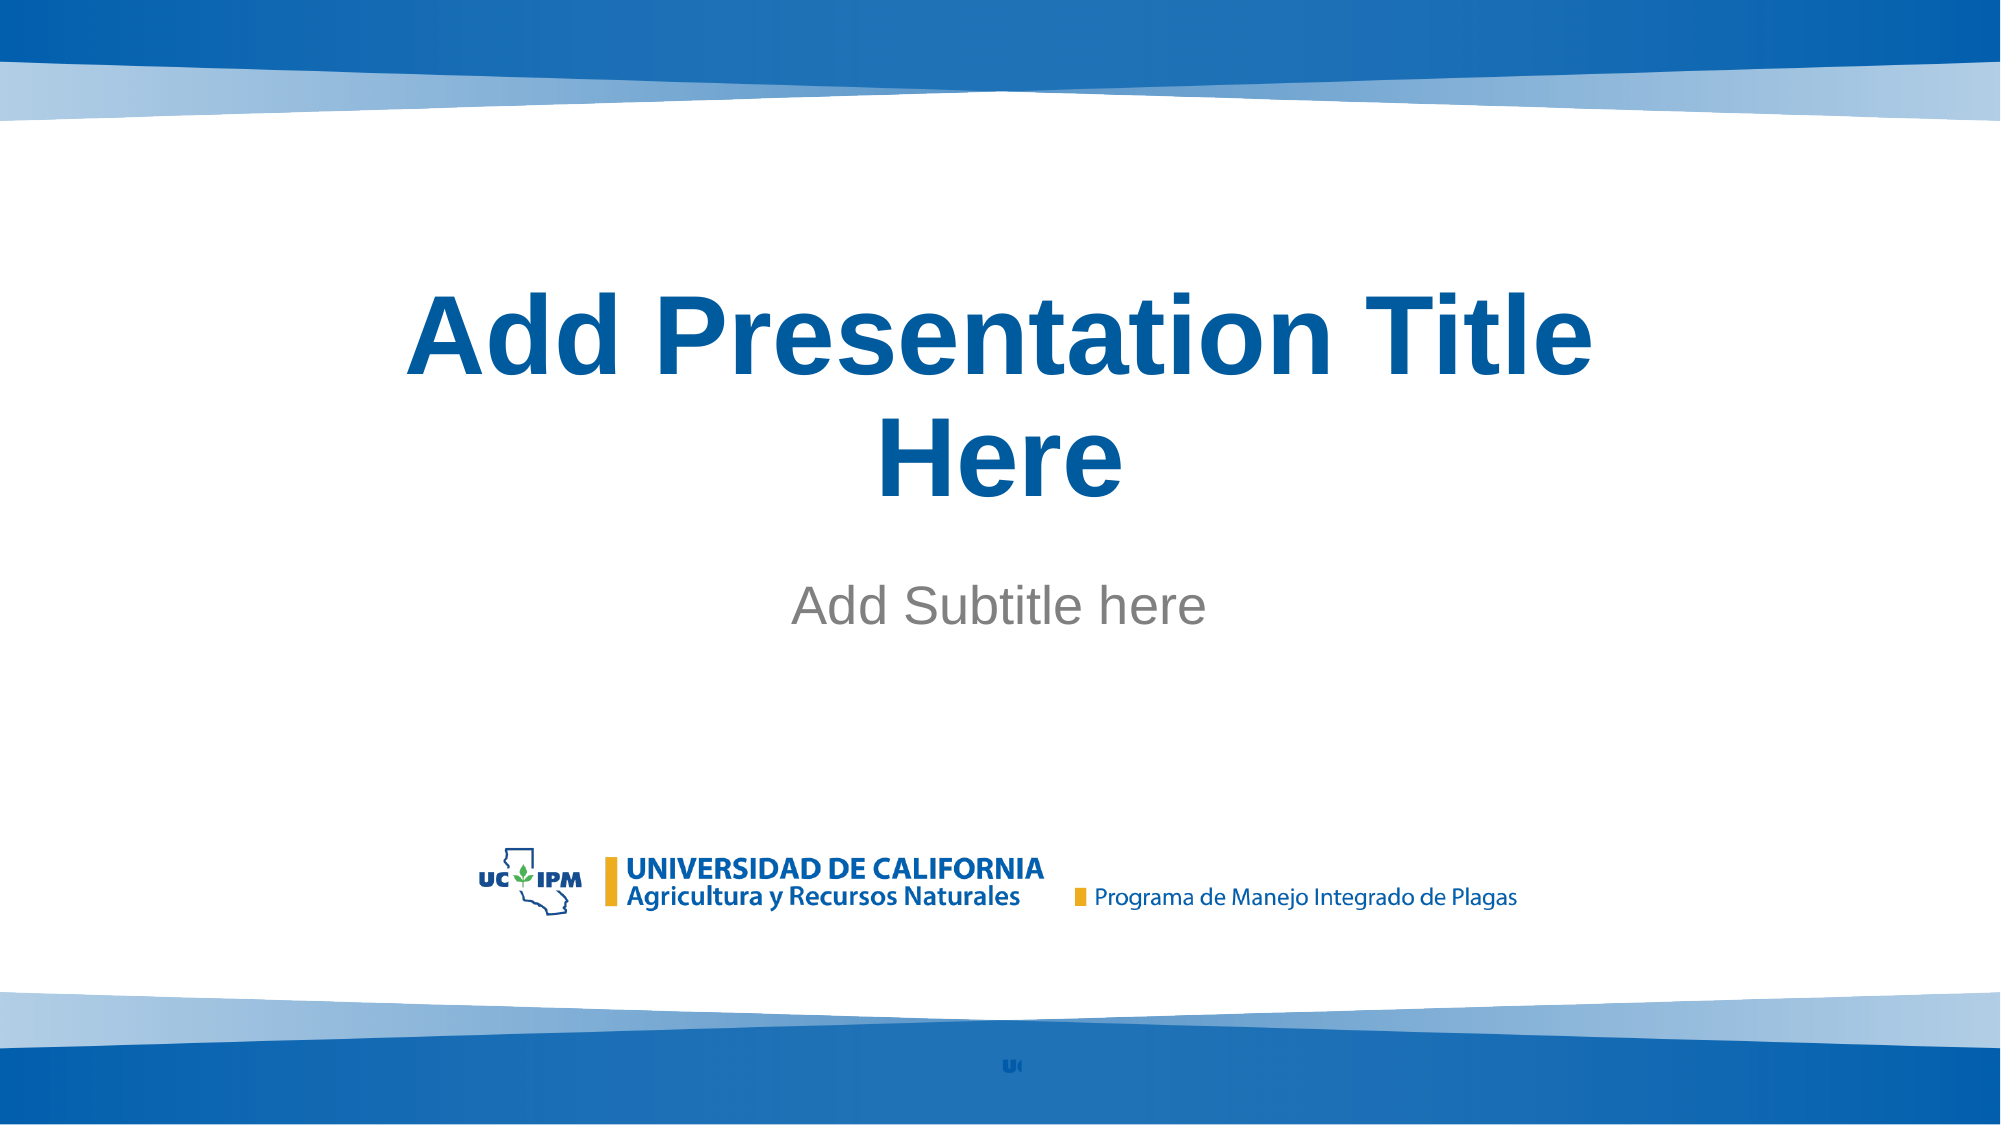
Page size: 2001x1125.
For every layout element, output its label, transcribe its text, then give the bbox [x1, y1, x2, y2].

title Add Presentation Title Here [249, 136, 1750, 529]
picture [0, 0, 2001, 143]
picture [0, 971, 2001, 1125]
picture [459, 842, 1584, 953]
subtitle Add Subtitle here [249, 569, 1750, 842]
